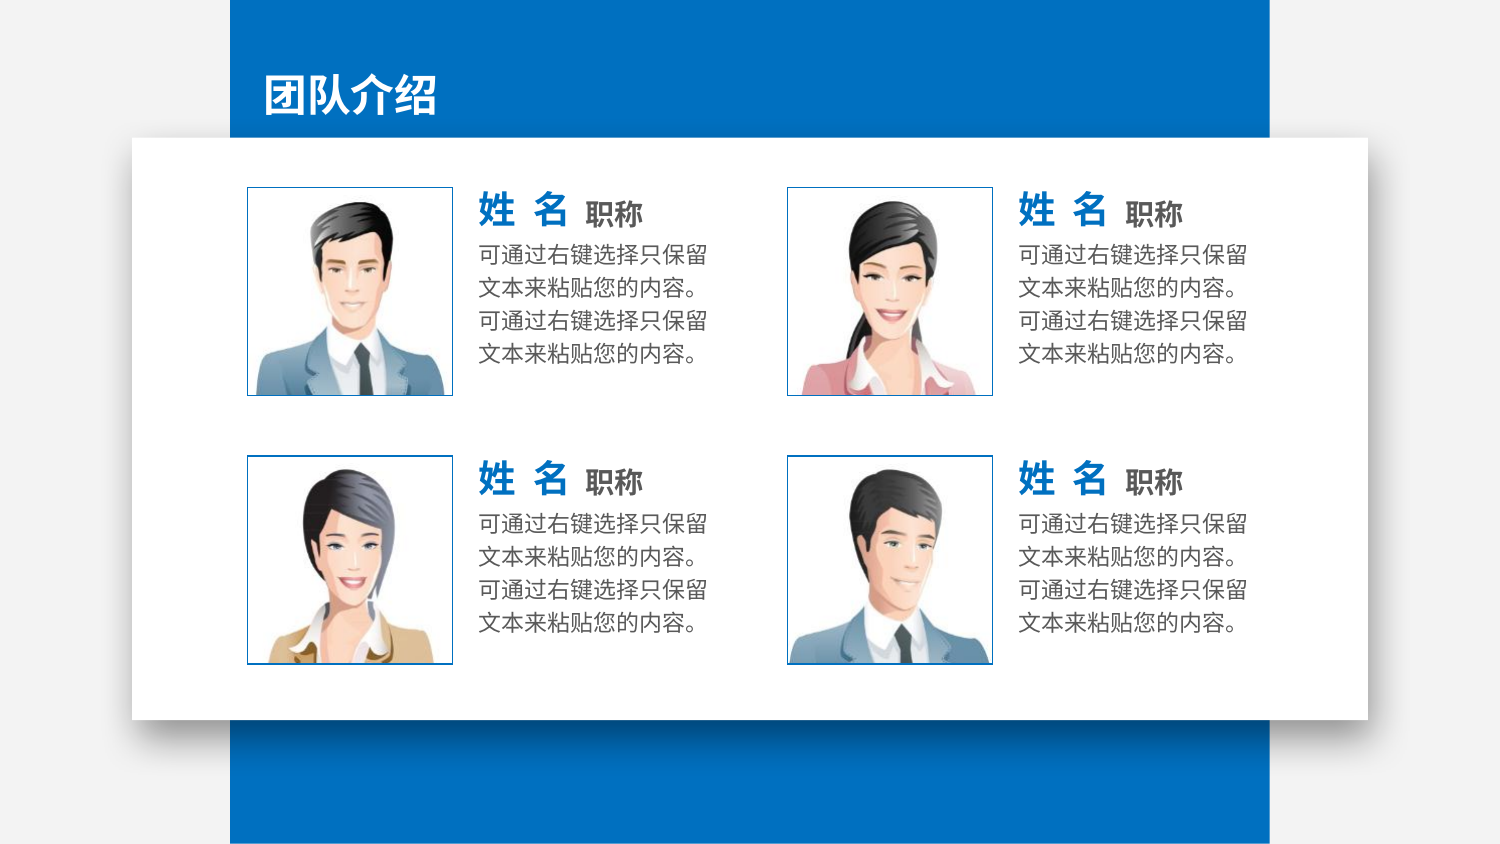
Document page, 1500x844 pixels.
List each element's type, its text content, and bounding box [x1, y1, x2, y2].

text_box [786, 186, 994, 397]
text_box 姓 名 [466, 172, 595, 245]
text_box 可通过右键选择只保留文本来粘贴您的内容。可通过右键选择只保留文本来粘贴您的内容。 [467, 229, 721, 373]
text_box 职称 [1114, 458, 1244, 498]
text_box 职称 [1114, 190, 1244, 229]
text_box [246, 455, 454, 665]
text_box [131, 137, 1369, 721]
text_box 团队介绍 [263, 61, 1035, 126]
text_box 姓 名 [1006, 172, 1134, 245]
text_box 可通过右键选择只保留文本来粘贴您的内容。可通过右键选择只保留文本来粘贴您的内容。 [1007, 498, 1260, 642]
text_box 可通过右键选择只保留文本来粘贴您的内容。可通过右键选择只保留文本来粘贴您的内容。 [1007, 229, 1260, 373]
text_box [246, 186, 454, 397]
text_box 职称 [574, 190, 704, 229]
text_box 姓 名 [466, 440, 595, 514]
text_box [786, 455, 994, 665]
text_box 姓 名 [1006, 440, 1134, 514]
text_box 职称 [574, 458, 704, 498]
text_box 可通过右键选择只保留文本来粘贴您的内容。可通过右键选择只保留文本来粘贴您的内容。 [467, 498, 721, 642]
